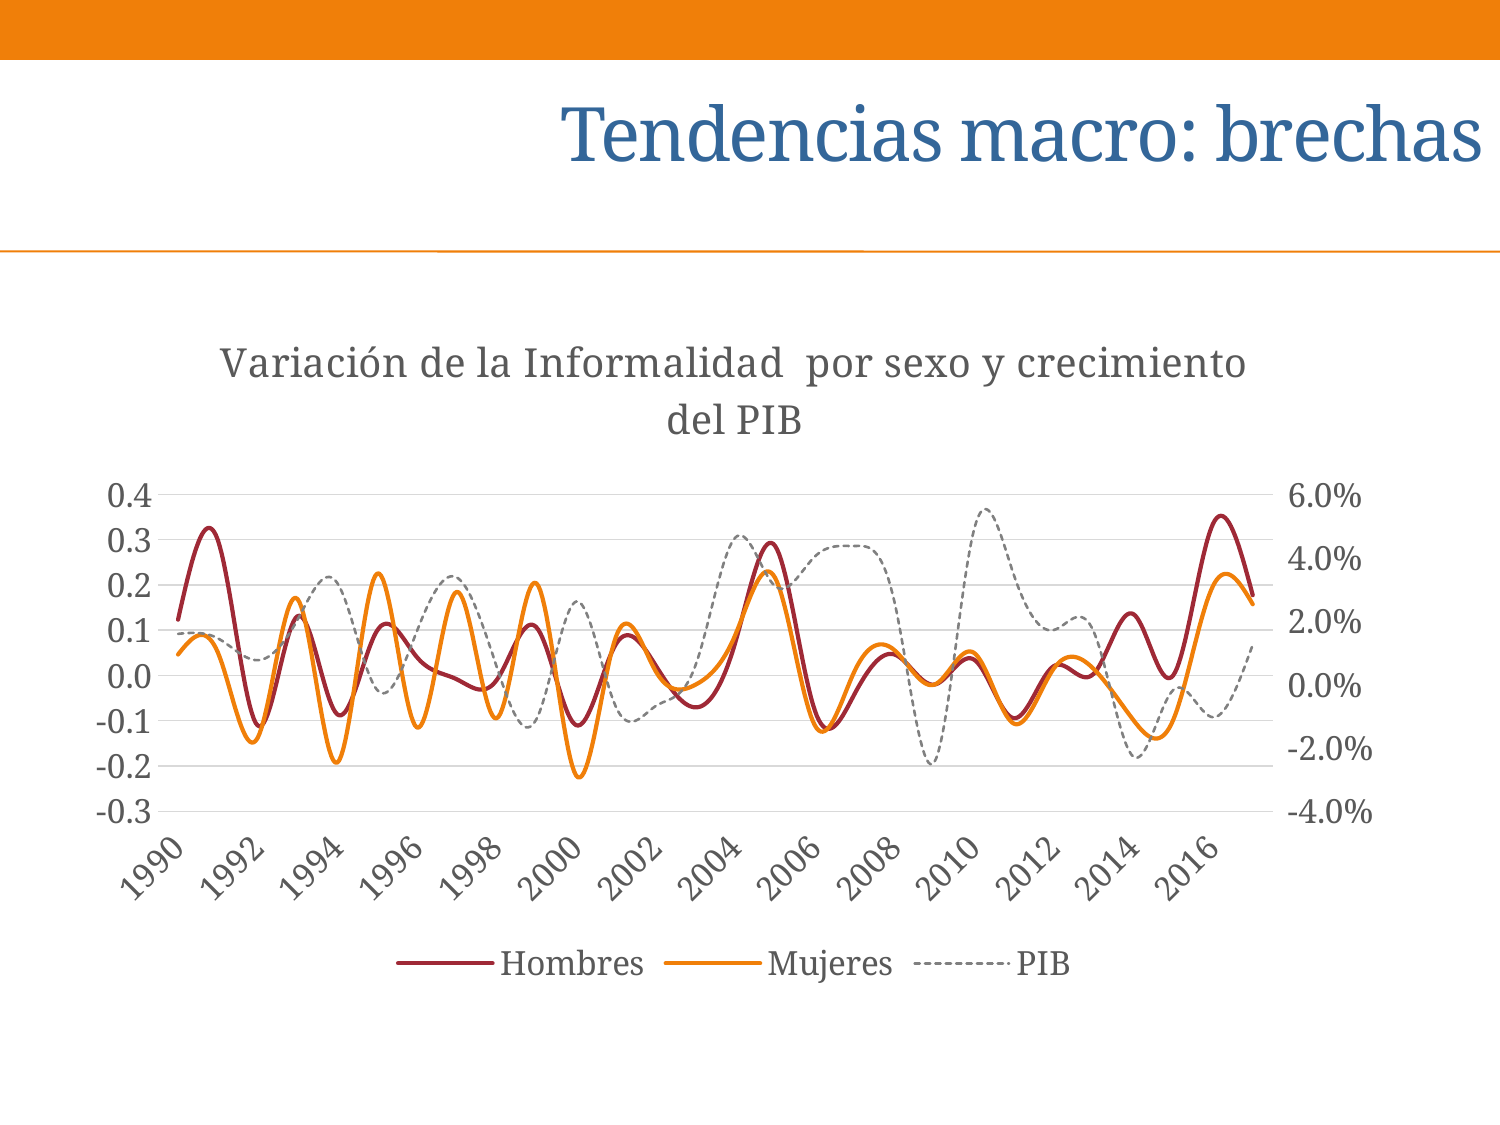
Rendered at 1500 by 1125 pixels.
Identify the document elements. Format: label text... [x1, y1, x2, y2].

chart [71, 302, 1400, 991]
title Tendencias macro: brechas [150, 50, 1500, 213]
